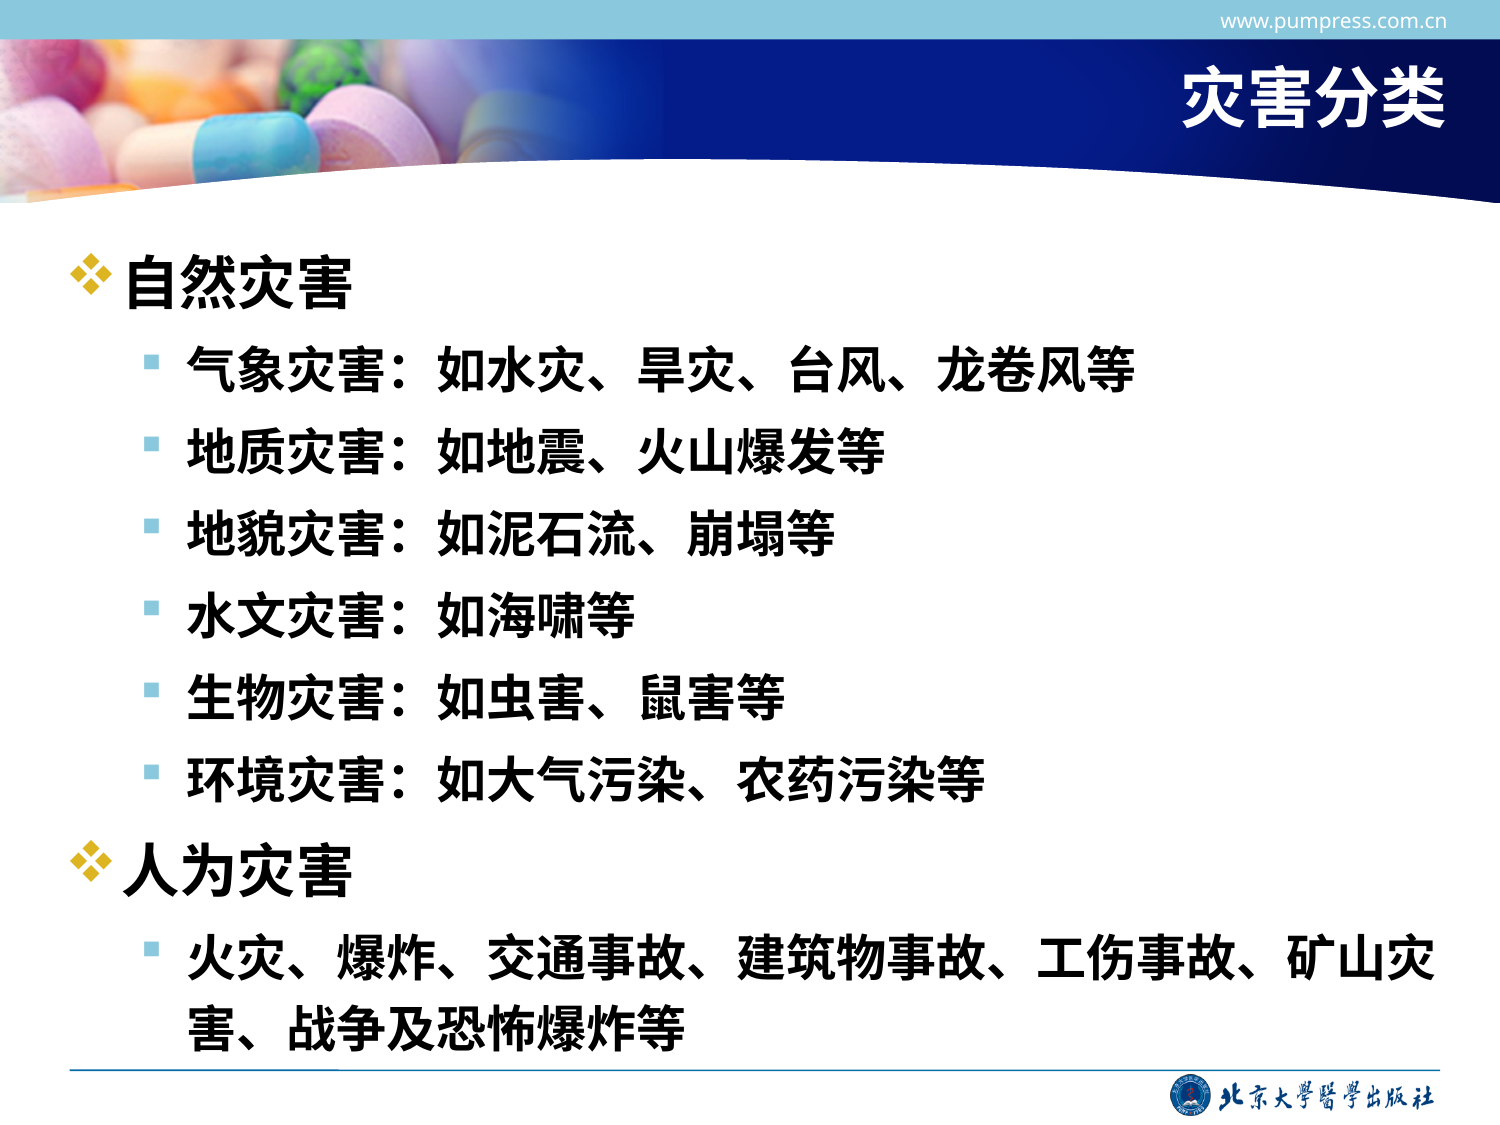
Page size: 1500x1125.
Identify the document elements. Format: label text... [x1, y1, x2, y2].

picture [0, 40, 1500, 203]
title 灾害分类 [137, 50, 1463, 143]
picture [1170, 1074, 1436, 1118]
slide_number www.pumpress.com.cn [1024, 0, 1463, 38]
list 自然灾害 气象灾害：如水灾、旱灾、台风、龙卷风等 地质灾害：如地震、火山爆发等 地貌灾害：如泥石流、崩塌等 水文灾害：如海啸等 生物灾害：如虫害、鼠害等 环境灾害：如大气污染、农药污染等 人为灾害 火灾、爆炸、交通事故、建筑物事故、工伤事故、矿山灾害、战争及恐怖爆炸等 [50, 224, 1463, 1025]
